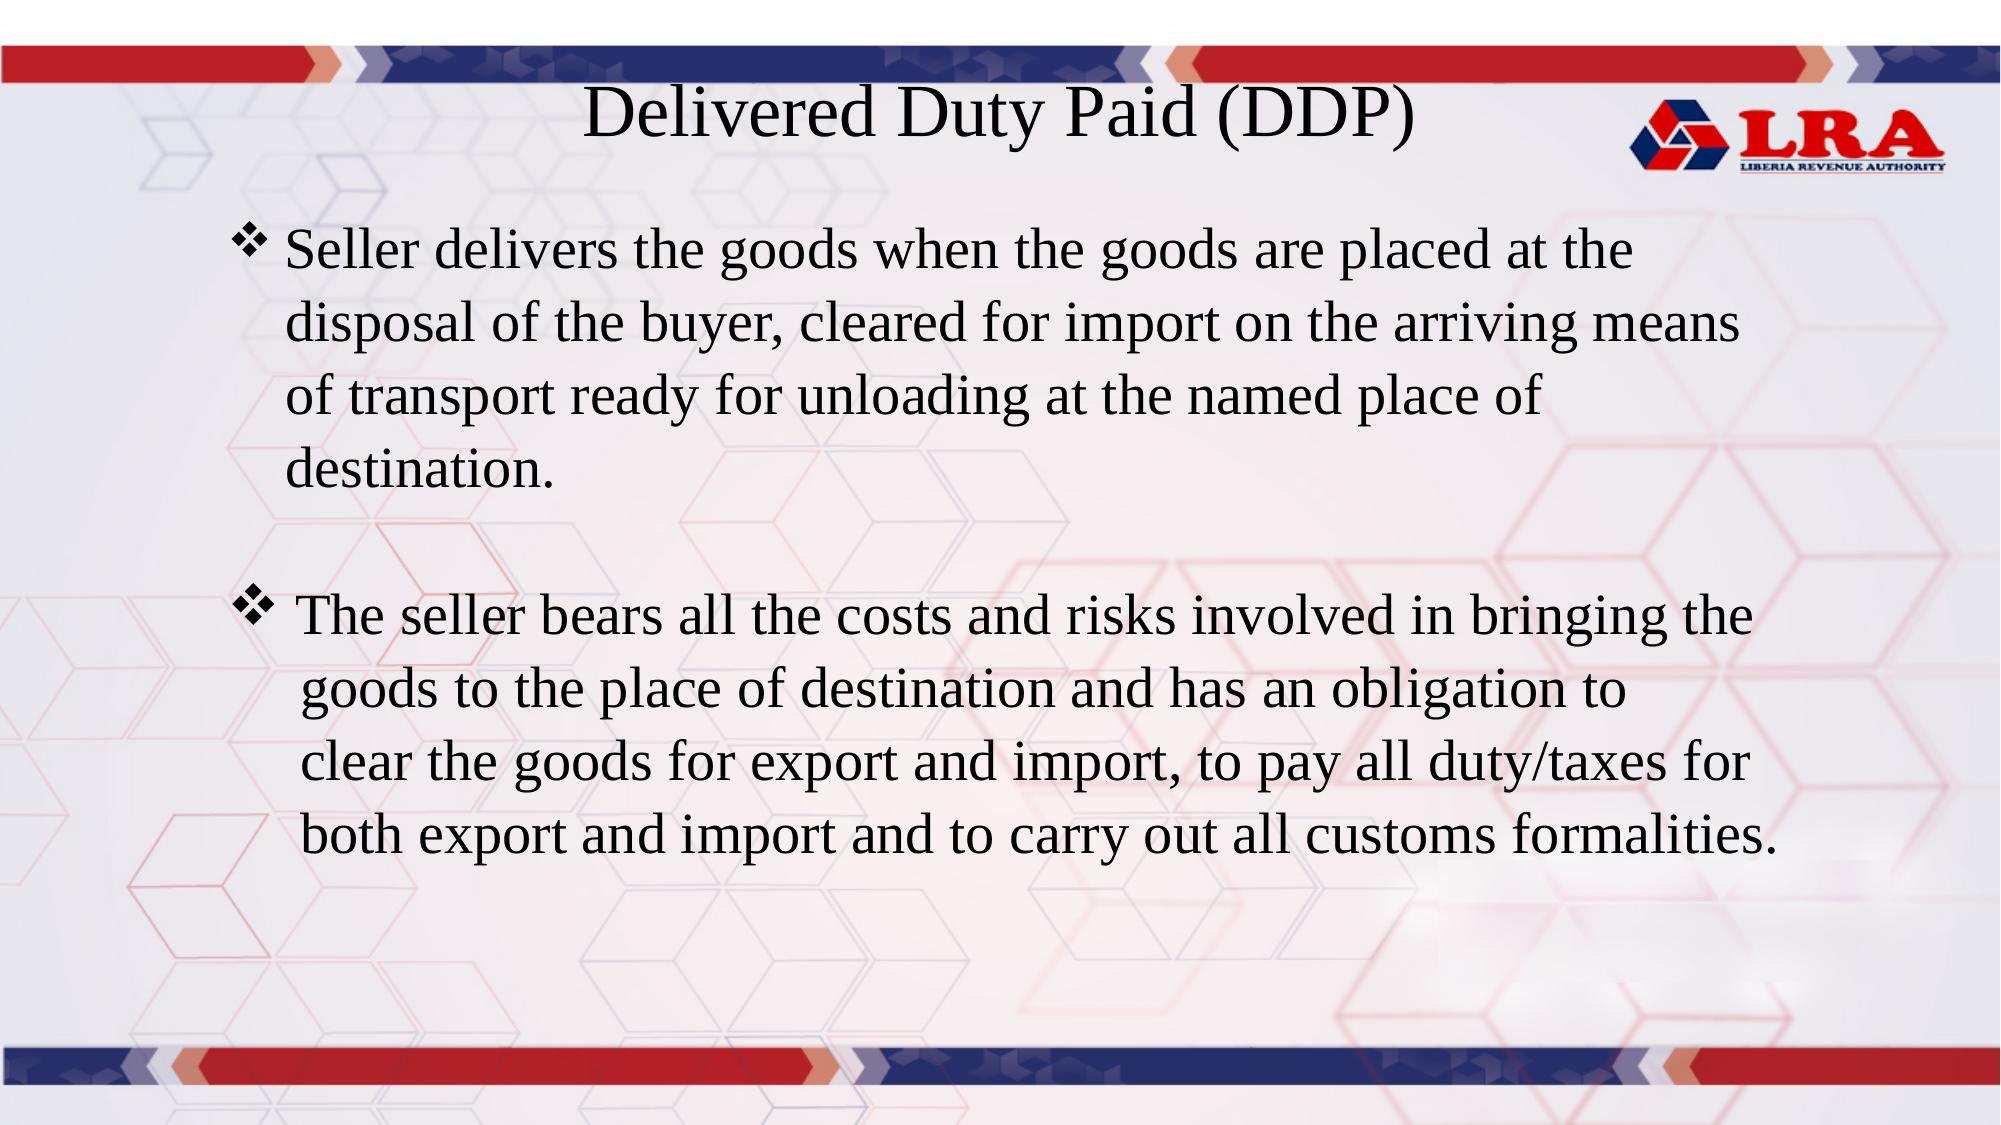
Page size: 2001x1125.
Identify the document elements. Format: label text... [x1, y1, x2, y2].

title Delivered Duty Paid (DDP) [137, 59, 1863, 165]
list Seller delivers the goods when the goods are placed at the disposal of the buyer, cleared for import on the arriving means of transport ready for unloading at the named place of destination. The seller bears all the costs and risks involved in bringing the goods to the place of destination and has an obligation to clear the goods for export and import, to pay all duty/taxes for both export and import and to carry out all customs formalities. [137, 210, 1863, 1058]
picture [0, 0, 2001, 1125]
